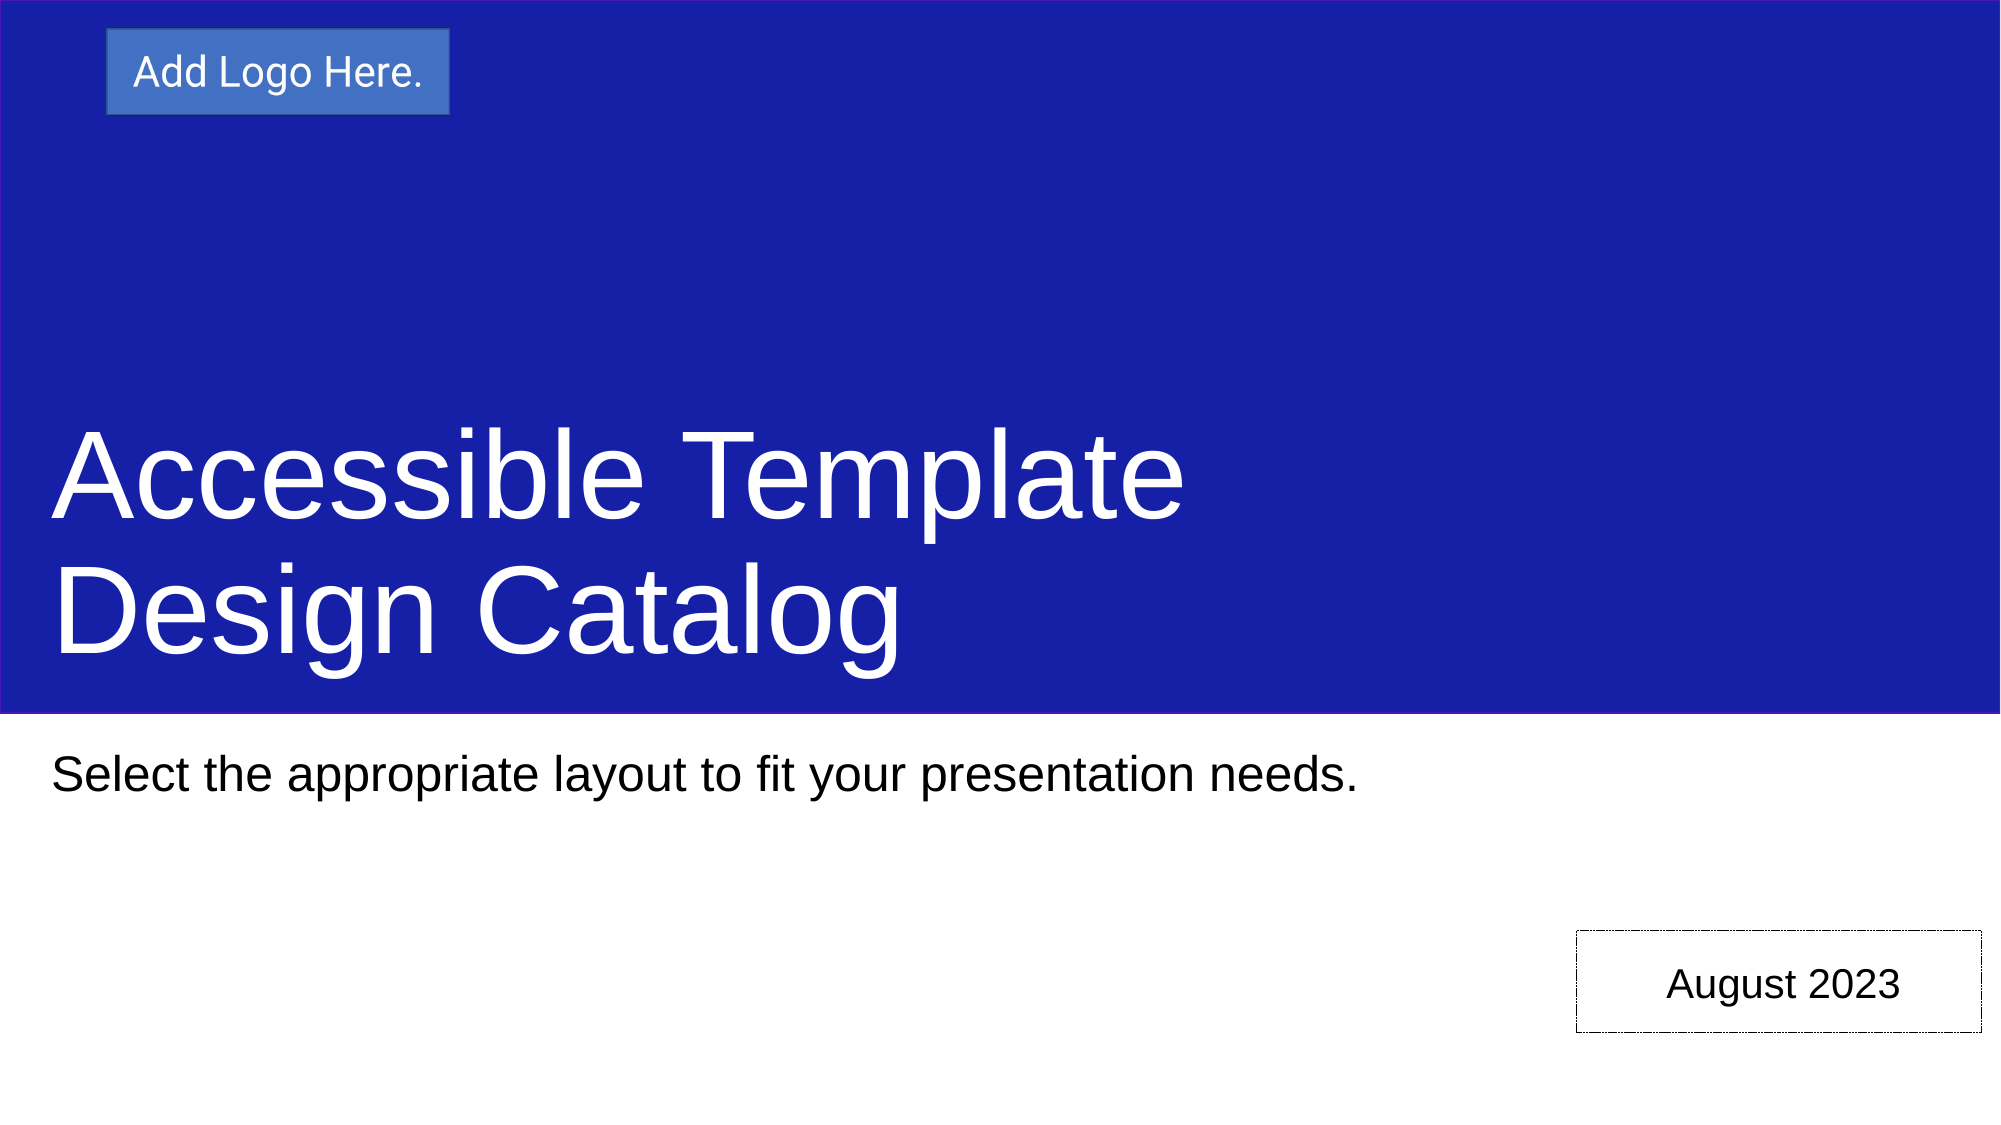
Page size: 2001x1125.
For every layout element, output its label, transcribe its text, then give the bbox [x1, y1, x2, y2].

picture [106, 28, 450, 123]
title Accessible Template Design Catalog [35, 308, 1536, 689]
subtitle Select the appropriate layout to fit your presentation needs. [35, 734, 1536, 1033]
list August 2023 [1576, 930, 1982, 1033]
